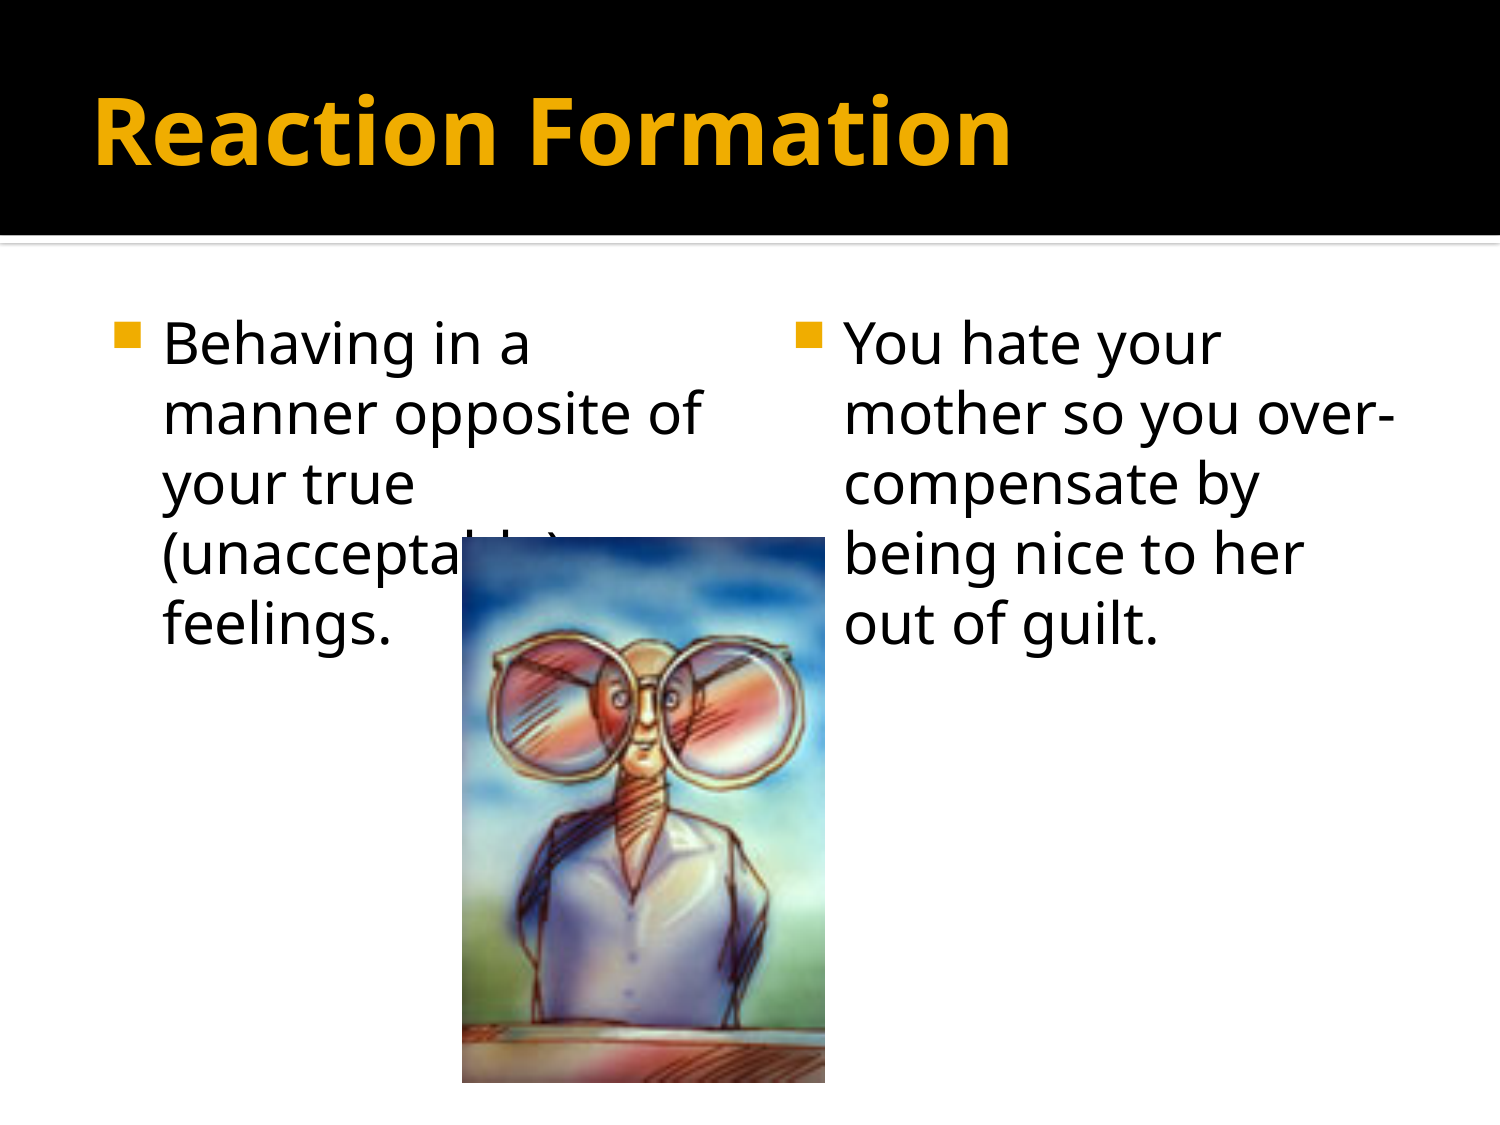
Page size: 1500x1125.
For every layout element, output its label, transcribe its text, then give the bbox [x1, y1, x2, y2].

picture [462, 537, 825, 1083]
title Reaction Formation [75, 24, 1425, 231]
list You hate your mother so you over-compensate by being nice to her out of guilt. [762, 291, 1425, 1050]
list Behaving in a manner opposite of your true (unacceptable) feelings. [75, 291, 738, 1050]
